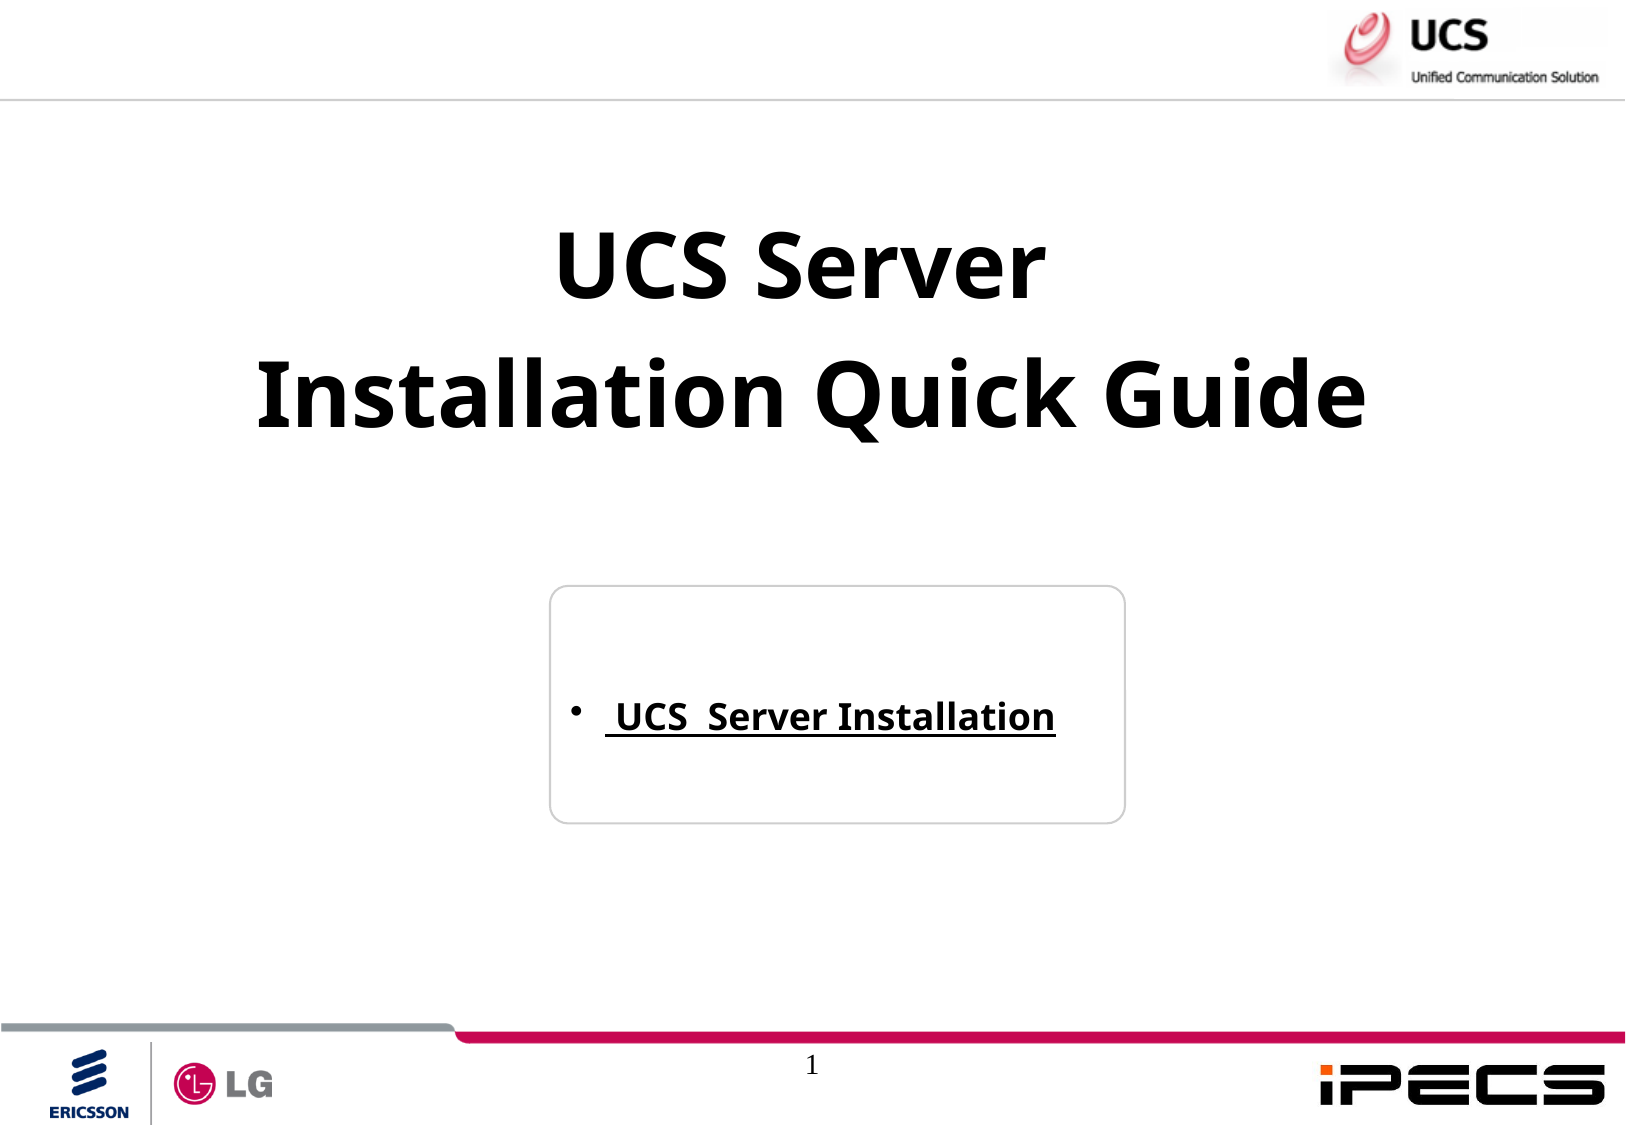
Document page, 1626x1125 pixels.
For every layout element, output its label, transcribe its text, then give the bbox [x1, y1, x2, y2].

picture [1312, 1051, 1611, 1116]
text_box UCS Server Installation [549, 585, 1126, 824]
picture [1325, 7, 1618, 88]
text_box UCS Server Installation Quick Guide [109, 199, 1516, 453]
slide_number 1 [622, 1037, 1003, 1076]
picture [0, 1022, 1626, 1125]
